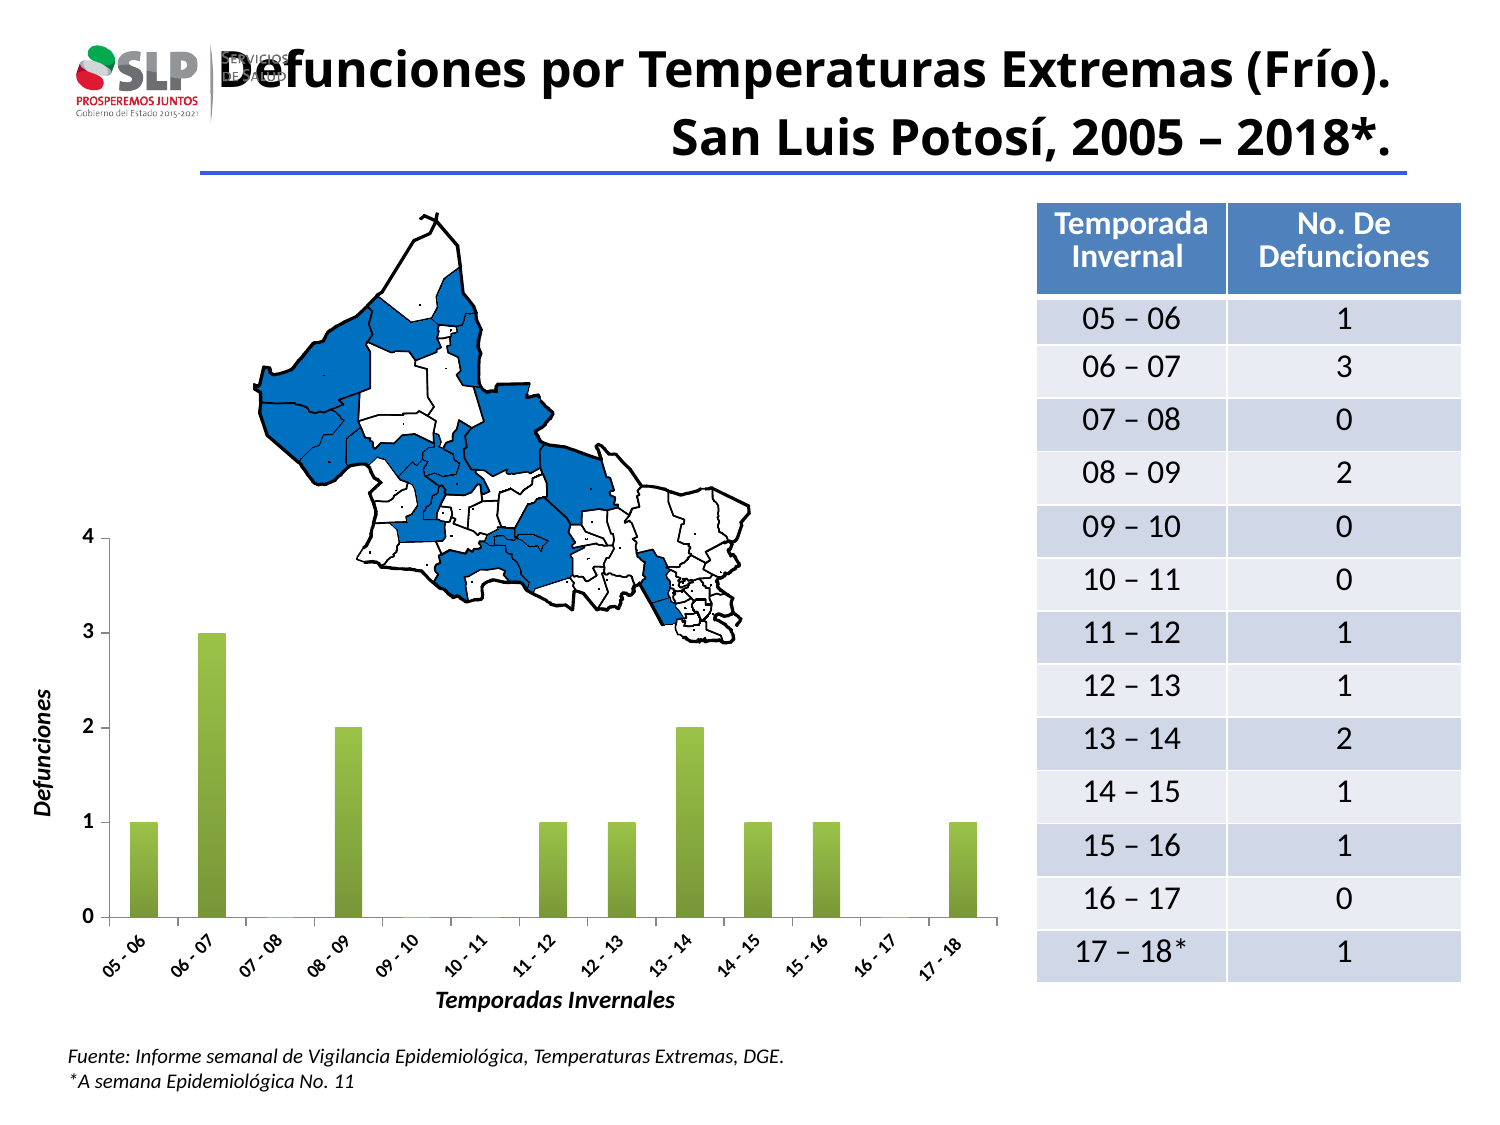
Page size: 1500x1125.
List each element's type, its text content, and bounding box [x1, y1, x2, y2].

table_cell 16 – 17 [1037, 878, 1226, 929]
title Defunciones por Temperaturas Extremas (Frío). San Luis Potosí, 2005 – 2018*. [57, 8, 1407, 196]
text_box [253, 212, 751, 644]
table_cell 07 – 08 [1037, 399, 1226, 451]
table_cell 1 [1228, 300, 1461, 344]
table_cell 15 – 16 [1037, 824, 1226, 876]
table_cell 13 – 14 [1037, 718, 1226, 770]
text_box Temporadas Invernales [336, 998, 774, 1021]
table_cell 3 [1228, 346, 1461, 397]
text_box Fuente: Informe semanal de Vigilancia Epidemiológica, Temperaturas Extremas, DGE. *A semana Epidemiológica No. 11 [53, 1034, 1400, 1100]
table_cell 11 – 12 [1037, 612, 1226, 663]
table_cell 2 [1228, 718, 1461, 770]
table_cell 17 – 18* [1037, 931, 1226, 982]
table_cell 09 – 10 [1037, 506, 1226, 557]
table_cell 2 [1228, 452, 1461, 504]
table_cell 08 – 09 [1037, 452, 1226, 504]
table_header No. De Defunciones [1228, 203, 1461, 294]
table_cell 14 – 15 [1037, 771, 1226, 823]
chart [52, 514, 999, 990]
picture [76, 45, 288, 123]
table_cell 05 – 06 [1037, 300, 1226, 344]
table_cell 0 [1228, 878, 1461, 929]
text_box Defunciones [17, 534, 47, 972]
table_cell 0 [1228, 559, 1461, 610]
table_cell 1 [1228, 612, 1461, 663]
table_cell 1 [1228, 931, 1461, 982]
table_header Temporada Invernal [1037, 203, 1226, 294]
table_cell 0 [1228, 399, 1461, 451]
table_cell 1 [1228, 824, 1461, 876]
table_cell 12 – 13 [1037, 665, 1226, 716]
table_cell 0 [1228, 506, 1461, 557]
table_cell 06 – 07 [1037, 346, 1226, 397]
table_cell 1 [1228, 771, 1461, 823]
table_cell 10 – 11 [1037, 559, 1226, 610]
table_cell 1 [1228, 665, 1461, 716]
